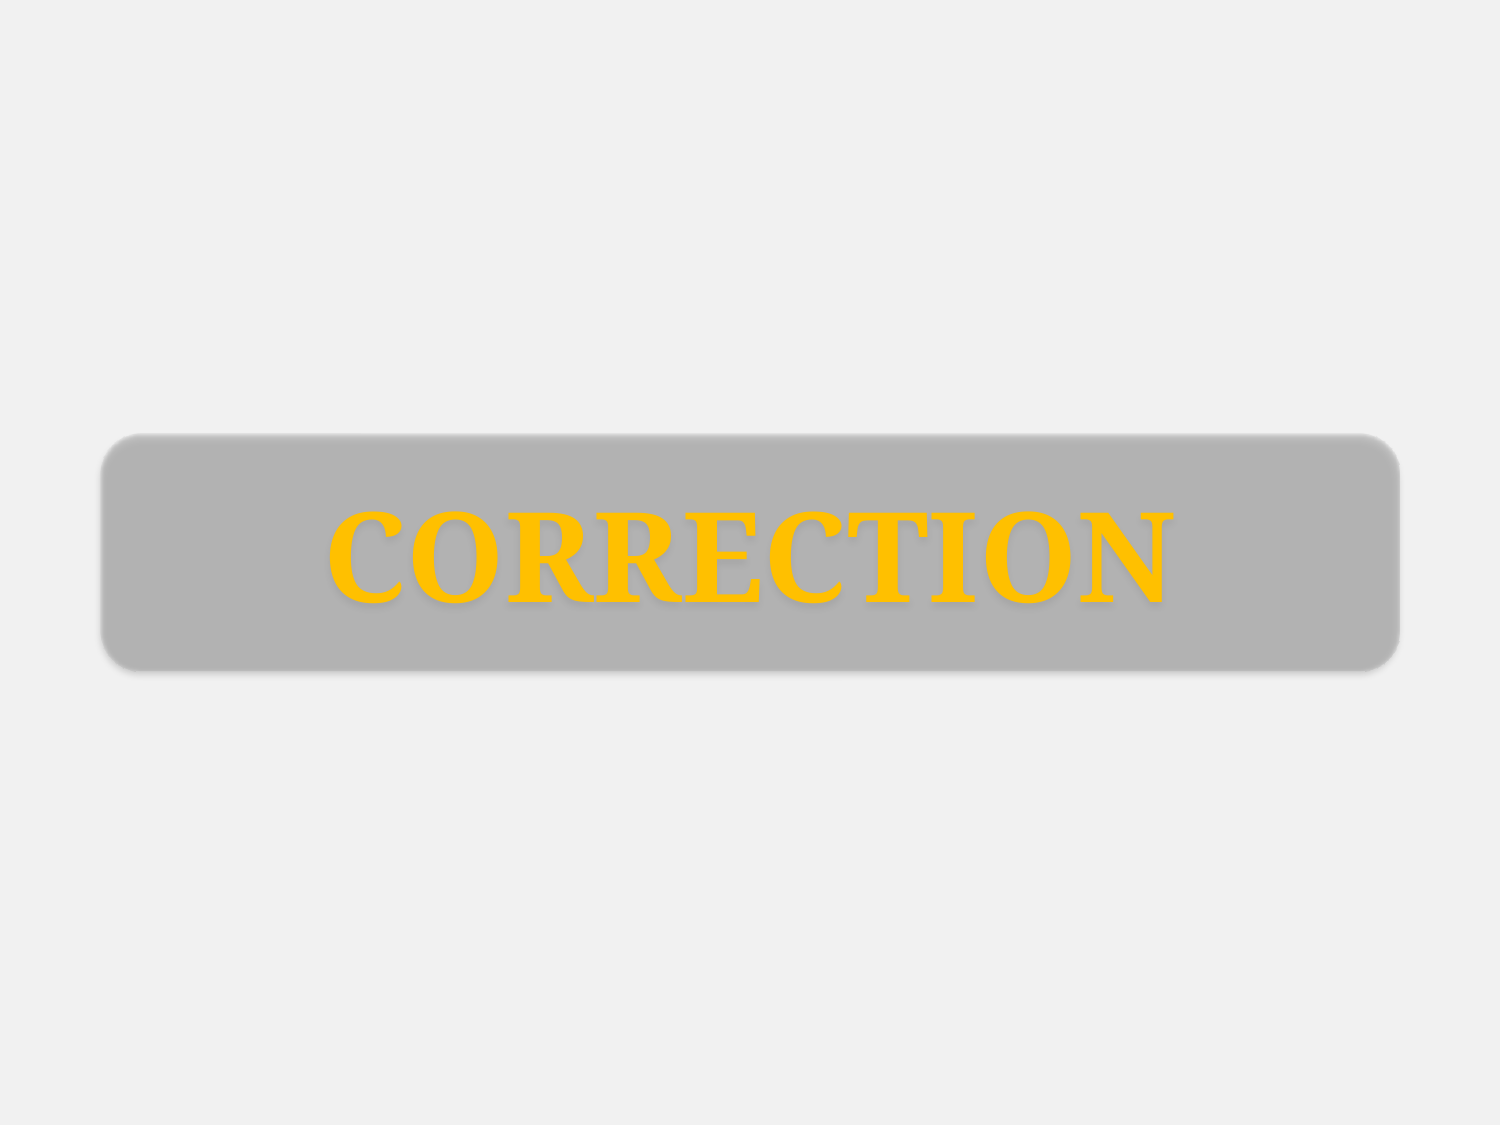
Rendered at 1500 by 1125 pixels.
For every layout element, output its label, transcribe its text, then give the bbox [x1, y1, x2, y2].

text_box Correction [103, 436, 1399, 671]
